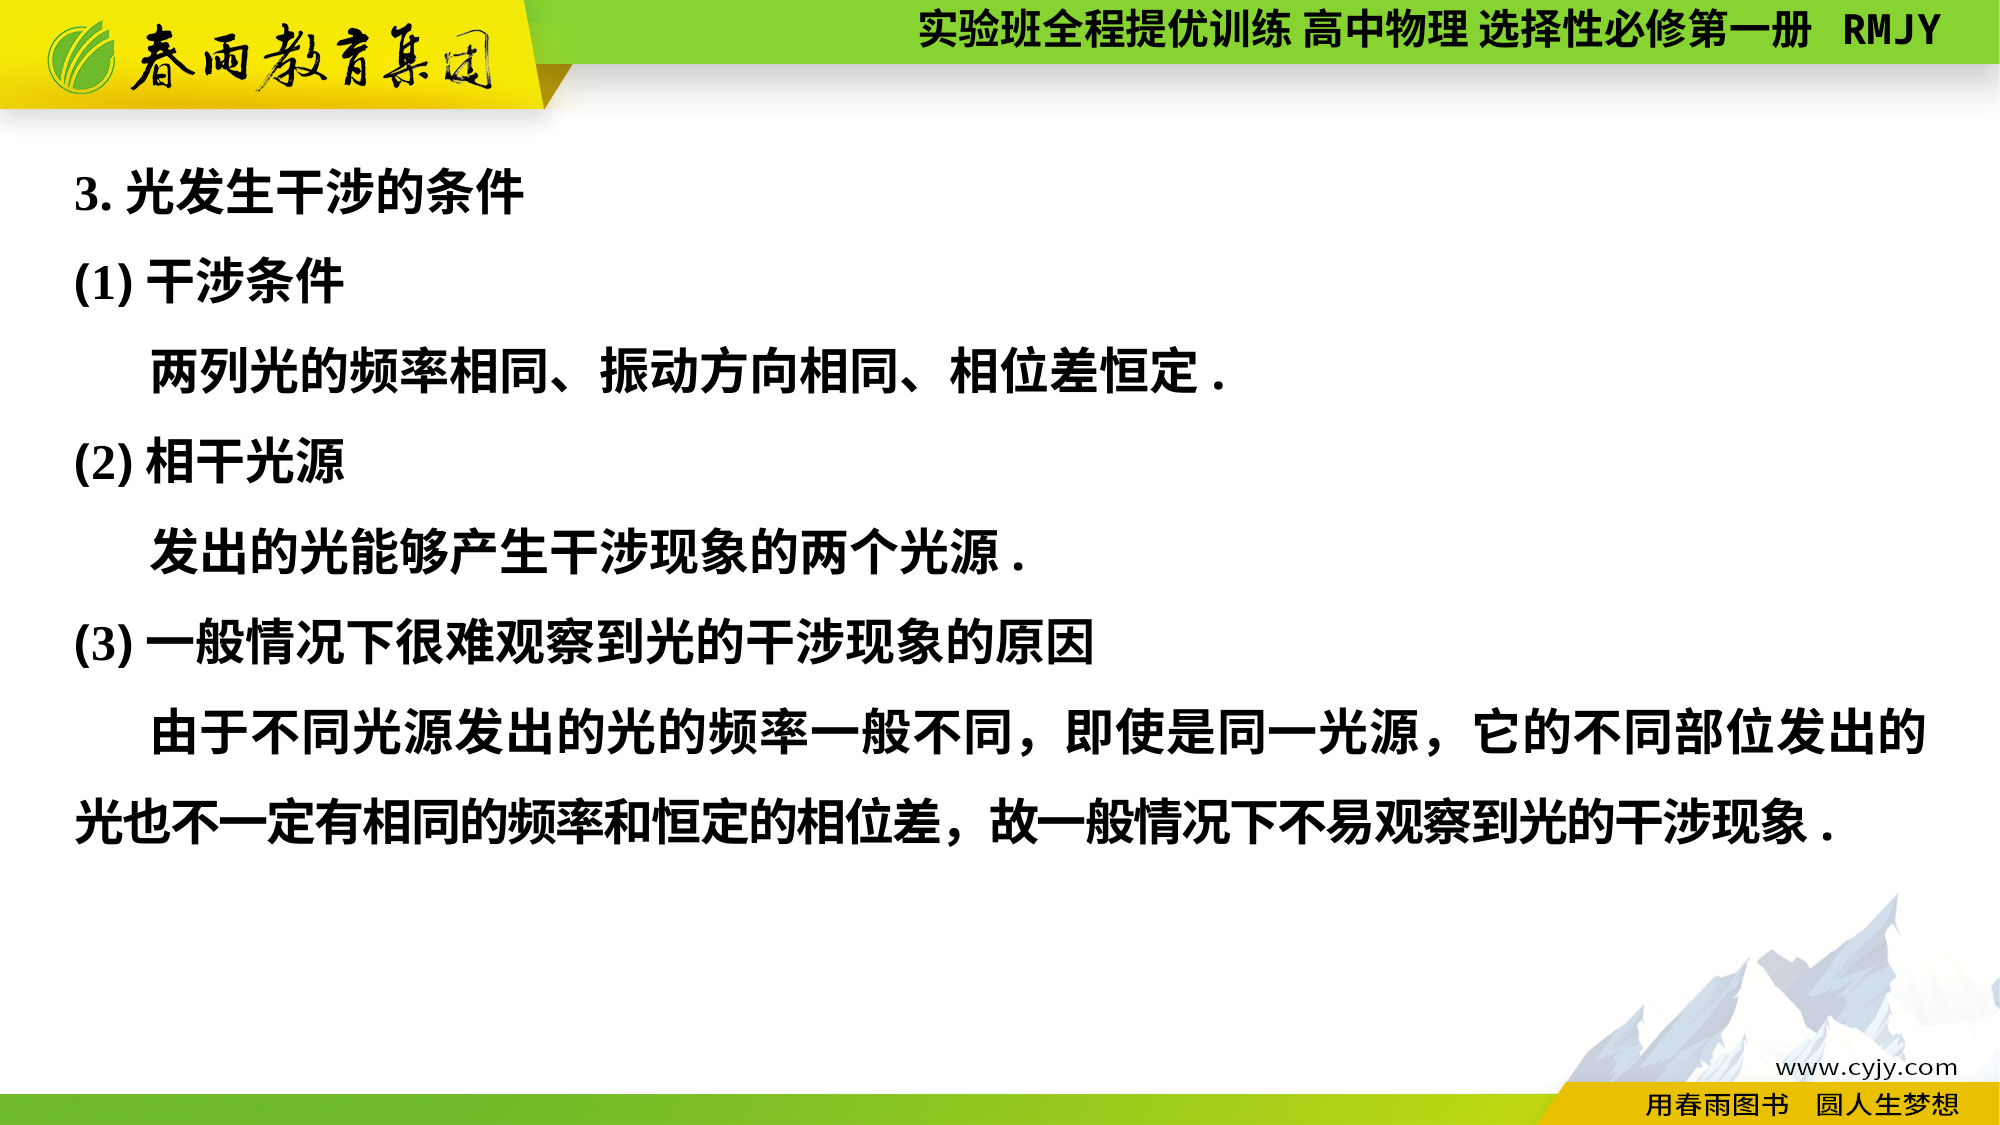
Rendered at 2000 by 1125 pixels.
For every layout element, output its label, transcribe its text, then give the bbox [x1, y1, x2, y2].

list 3.光发生干涉的条件 (1)干涉条件 两列光的频率相同、振动方向相同、相位差恒定. (2)相干光源 发出的光能够产生干涉现象的两个光源. (3)一般情况下很难观察到光的干涉现象的原因 由于不同光源发出的光的频率一般不同，即使是同一光源，它的不同部位发出的光也不一定有相同的频率和恒定的相位差，故一般情况下不易观察到光的干涉现象. [59, 122, 1944, 865]
picture [0, 0, 2000, 1125]
